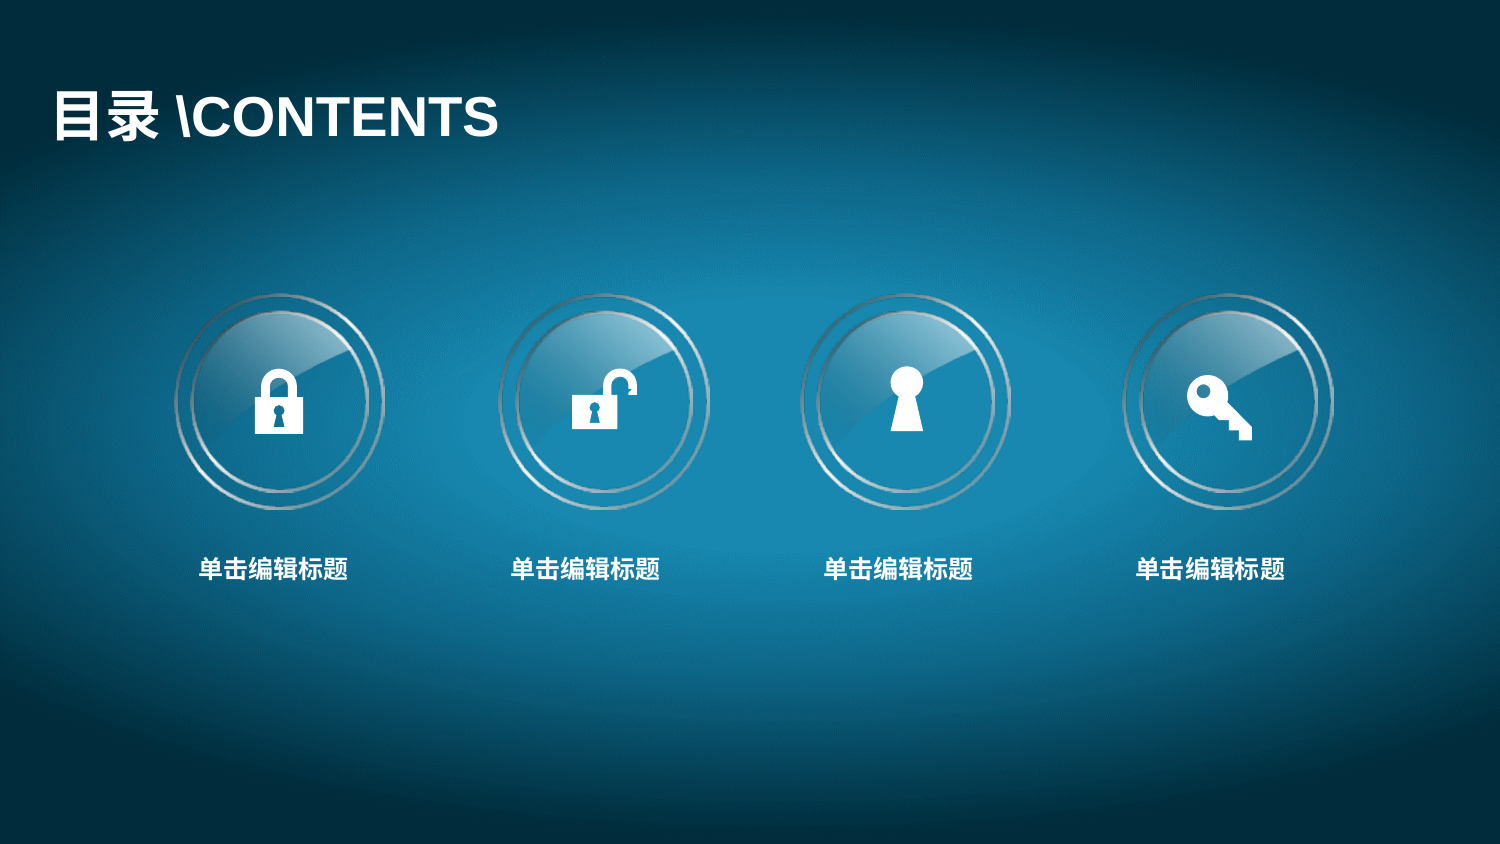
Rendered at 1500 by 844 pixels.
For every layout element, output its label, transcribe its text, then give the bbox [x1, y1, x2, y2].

text_box 目录\CONTENTS [49, 80, 517, 148]
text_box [175, 294, 383, 508]
text_box 单击编辑标题 [1135, 553, 1294, 584]
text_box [801, 294, 1009, 508]
picture [50, 130, 1500, 721]
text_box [500, 294, 708, 508]
text_box 单击编辑标题 [823, 553, 982, 584]
text_box 单击编辑标题 [198, 553, 357, 584]
text_box 单击编辑标题 [510, 553, 670, 584]
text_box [1124, 294, 1332, 508]
